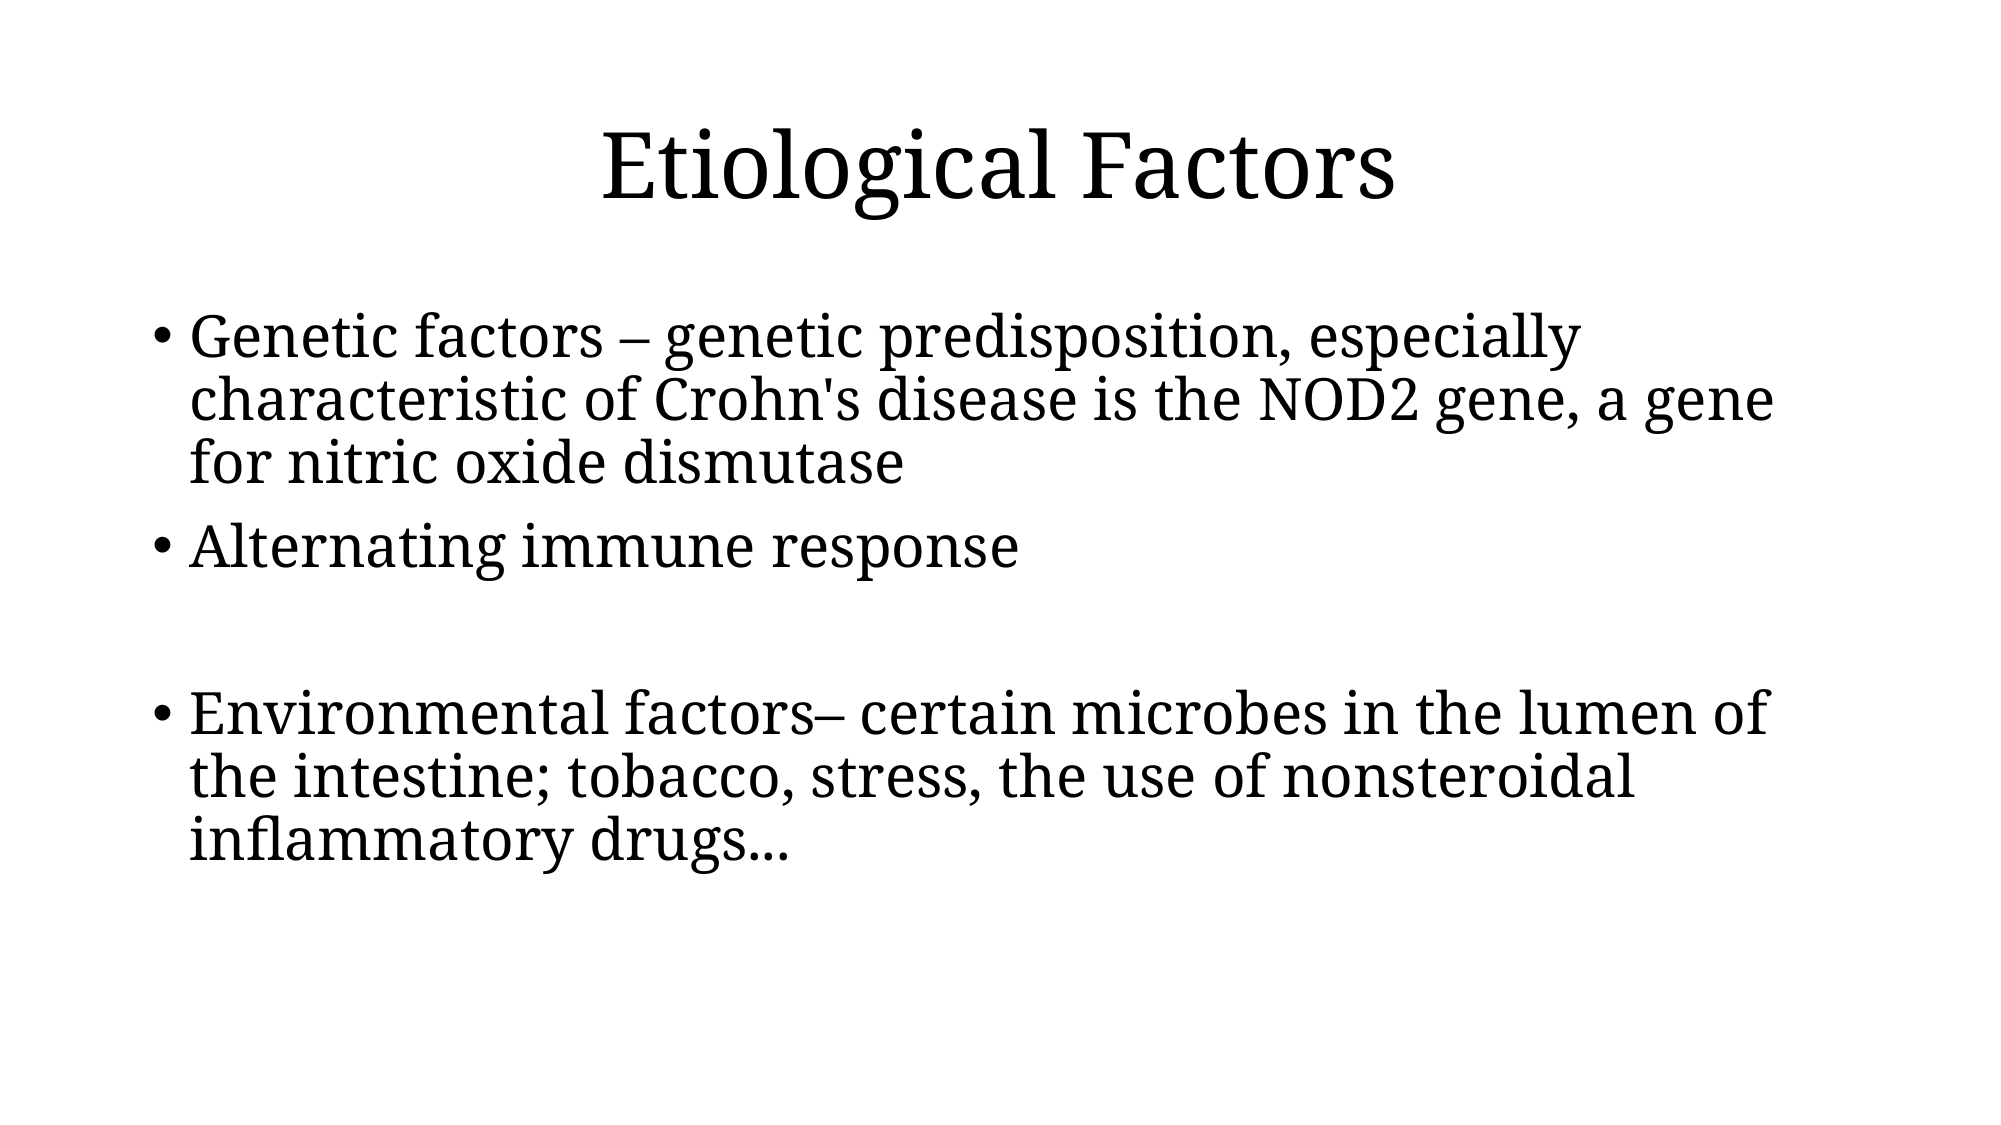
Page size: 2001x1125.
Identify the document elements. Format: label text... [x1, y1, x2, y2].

list Genetic factors – genetic predisposition, especially characteristic of Crohn's disease is the NOD2 gene, a gene for nitric oxide dismutase Alternating immune response Environmental factors– certain microbes in the lumen of the intestine; tobacco, stress, the use of nonsteroidal inflammatory drugs... [137, 299, 1863, 1014]
title Etiological Factors [137, 59, 1863, 278]
